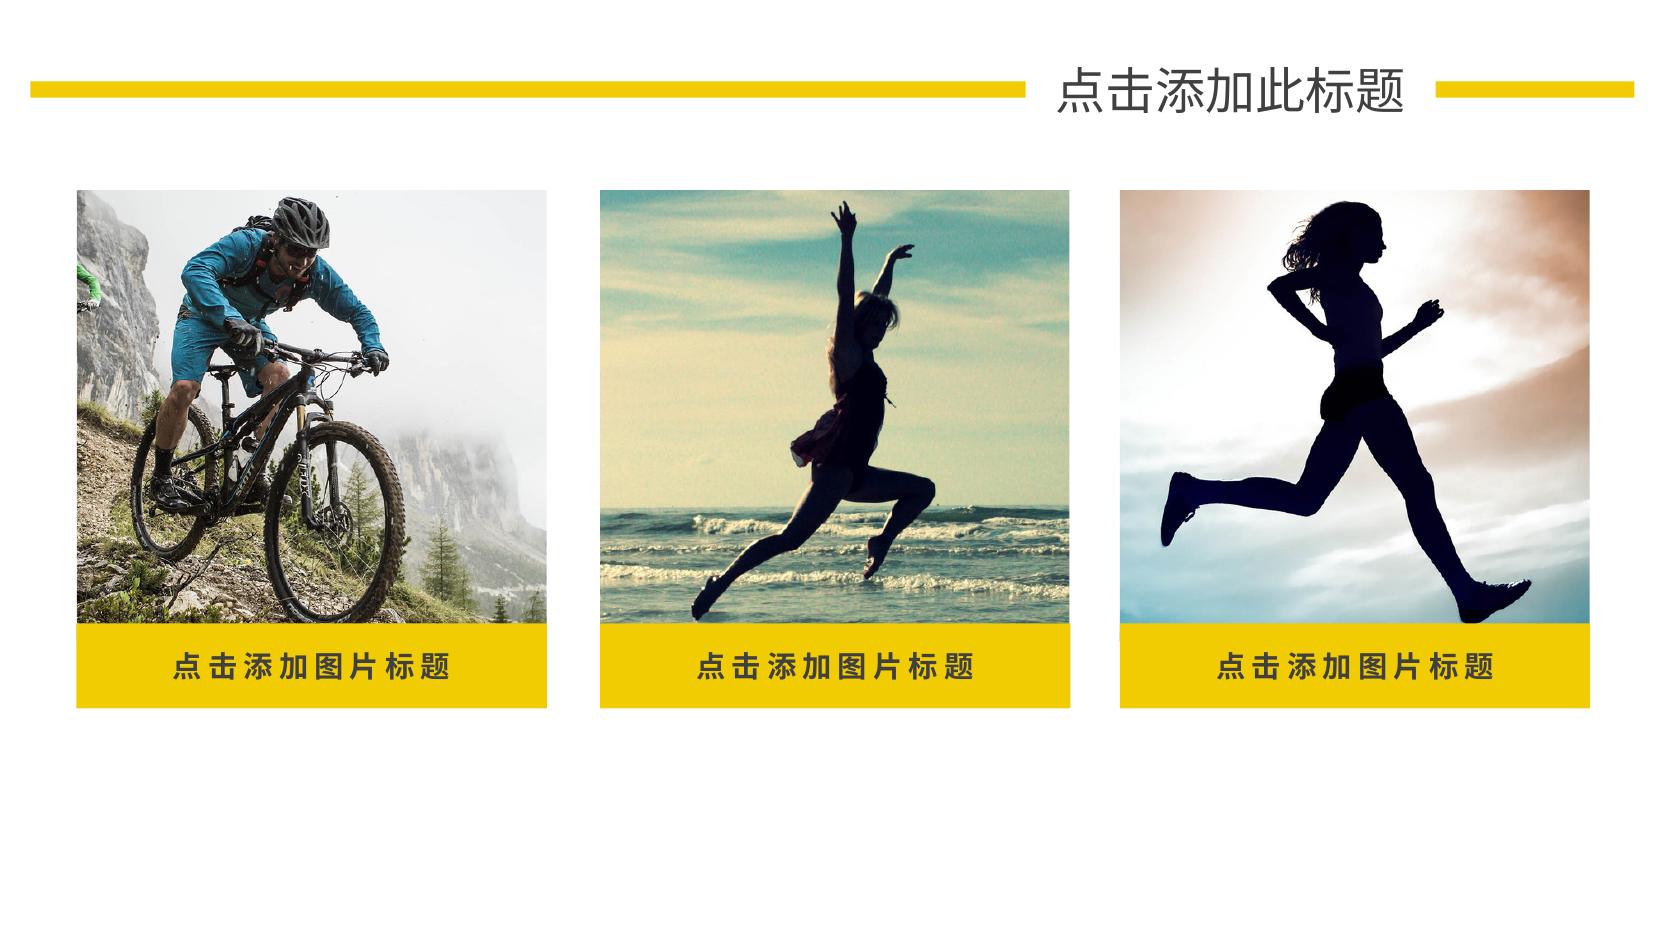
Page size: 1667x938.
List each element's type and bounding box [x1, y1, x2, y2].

text_box [76, 623, 547, 709]
text_box [599, 623, 1071, 709]
picture [599, 190, 1070, 623]
text_box [30, 51, 1635, 128]
picture [1119, 190, 1590, 623]
text_box [1119, 623, 1591, 709]
picture [76, 190, 547, 623]
